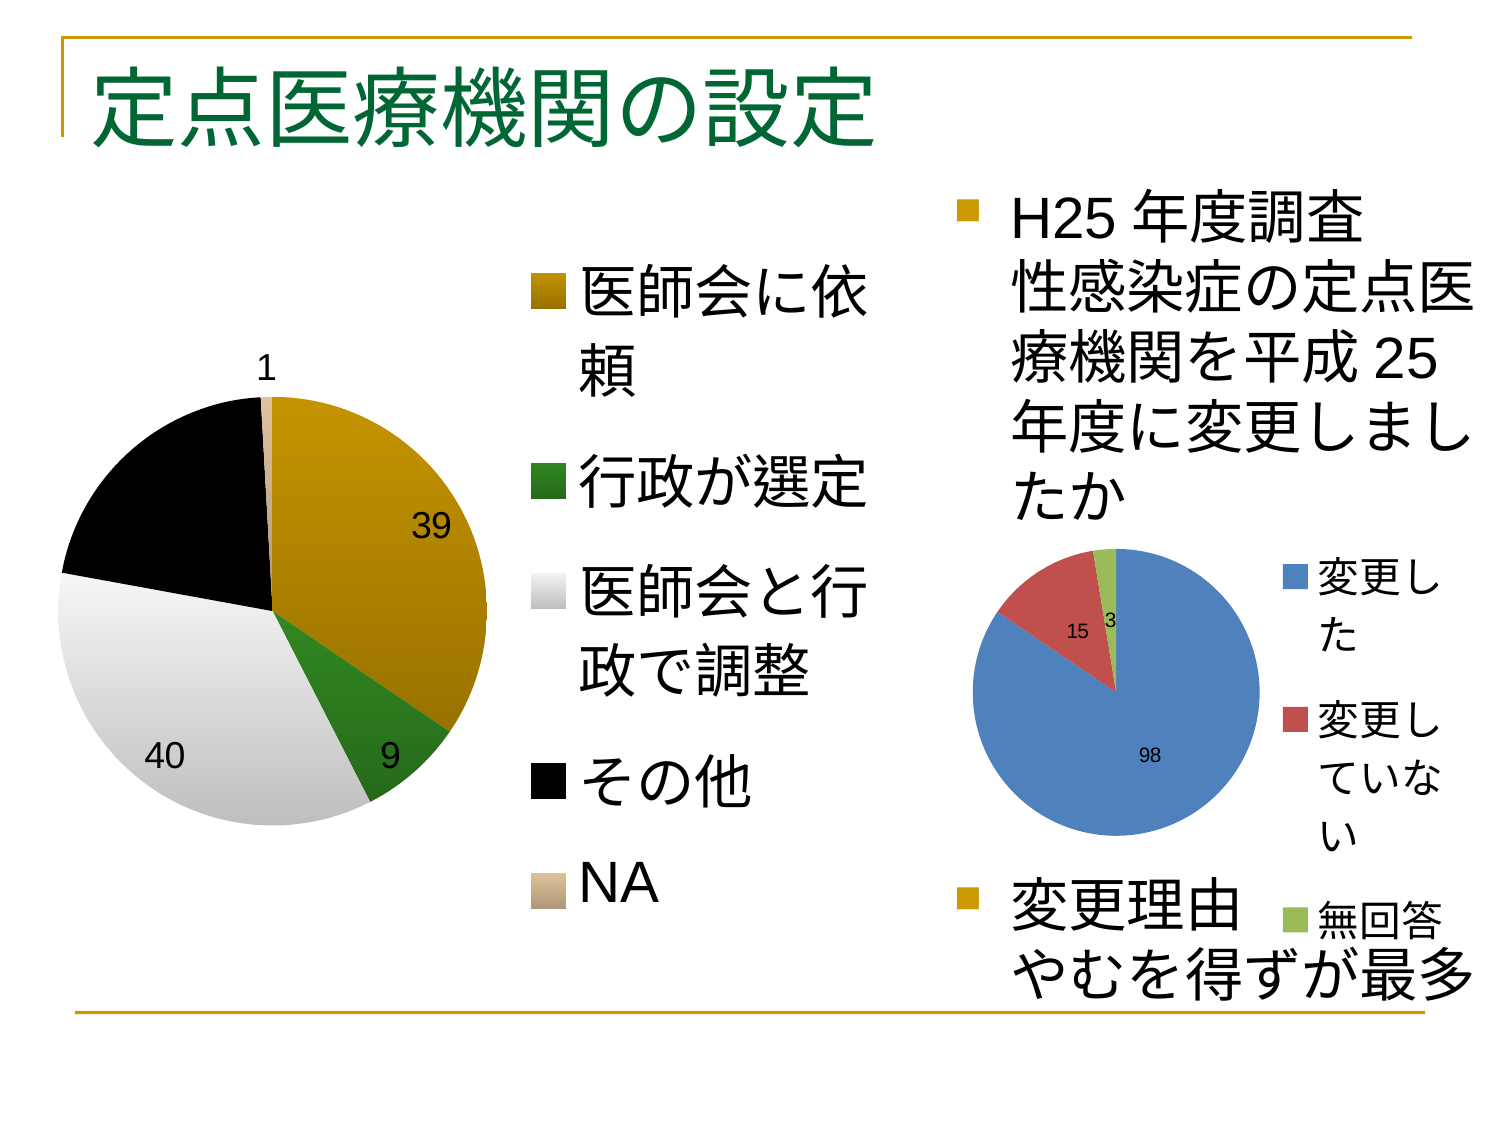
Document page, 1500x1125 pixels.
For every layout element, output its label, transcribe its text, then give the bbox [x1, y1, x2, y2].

chart [962, 408, 1471, 977]
title 定点医療機関の設定 [74, 45, 1426, 233]
chart [40, 207, 892, 988]
list H25年度調査 性感染症の定点医療機関を平成25年度に変更しましたか 変更理由 やむを得ずが最多 [938, 172, 1500, 1017]
